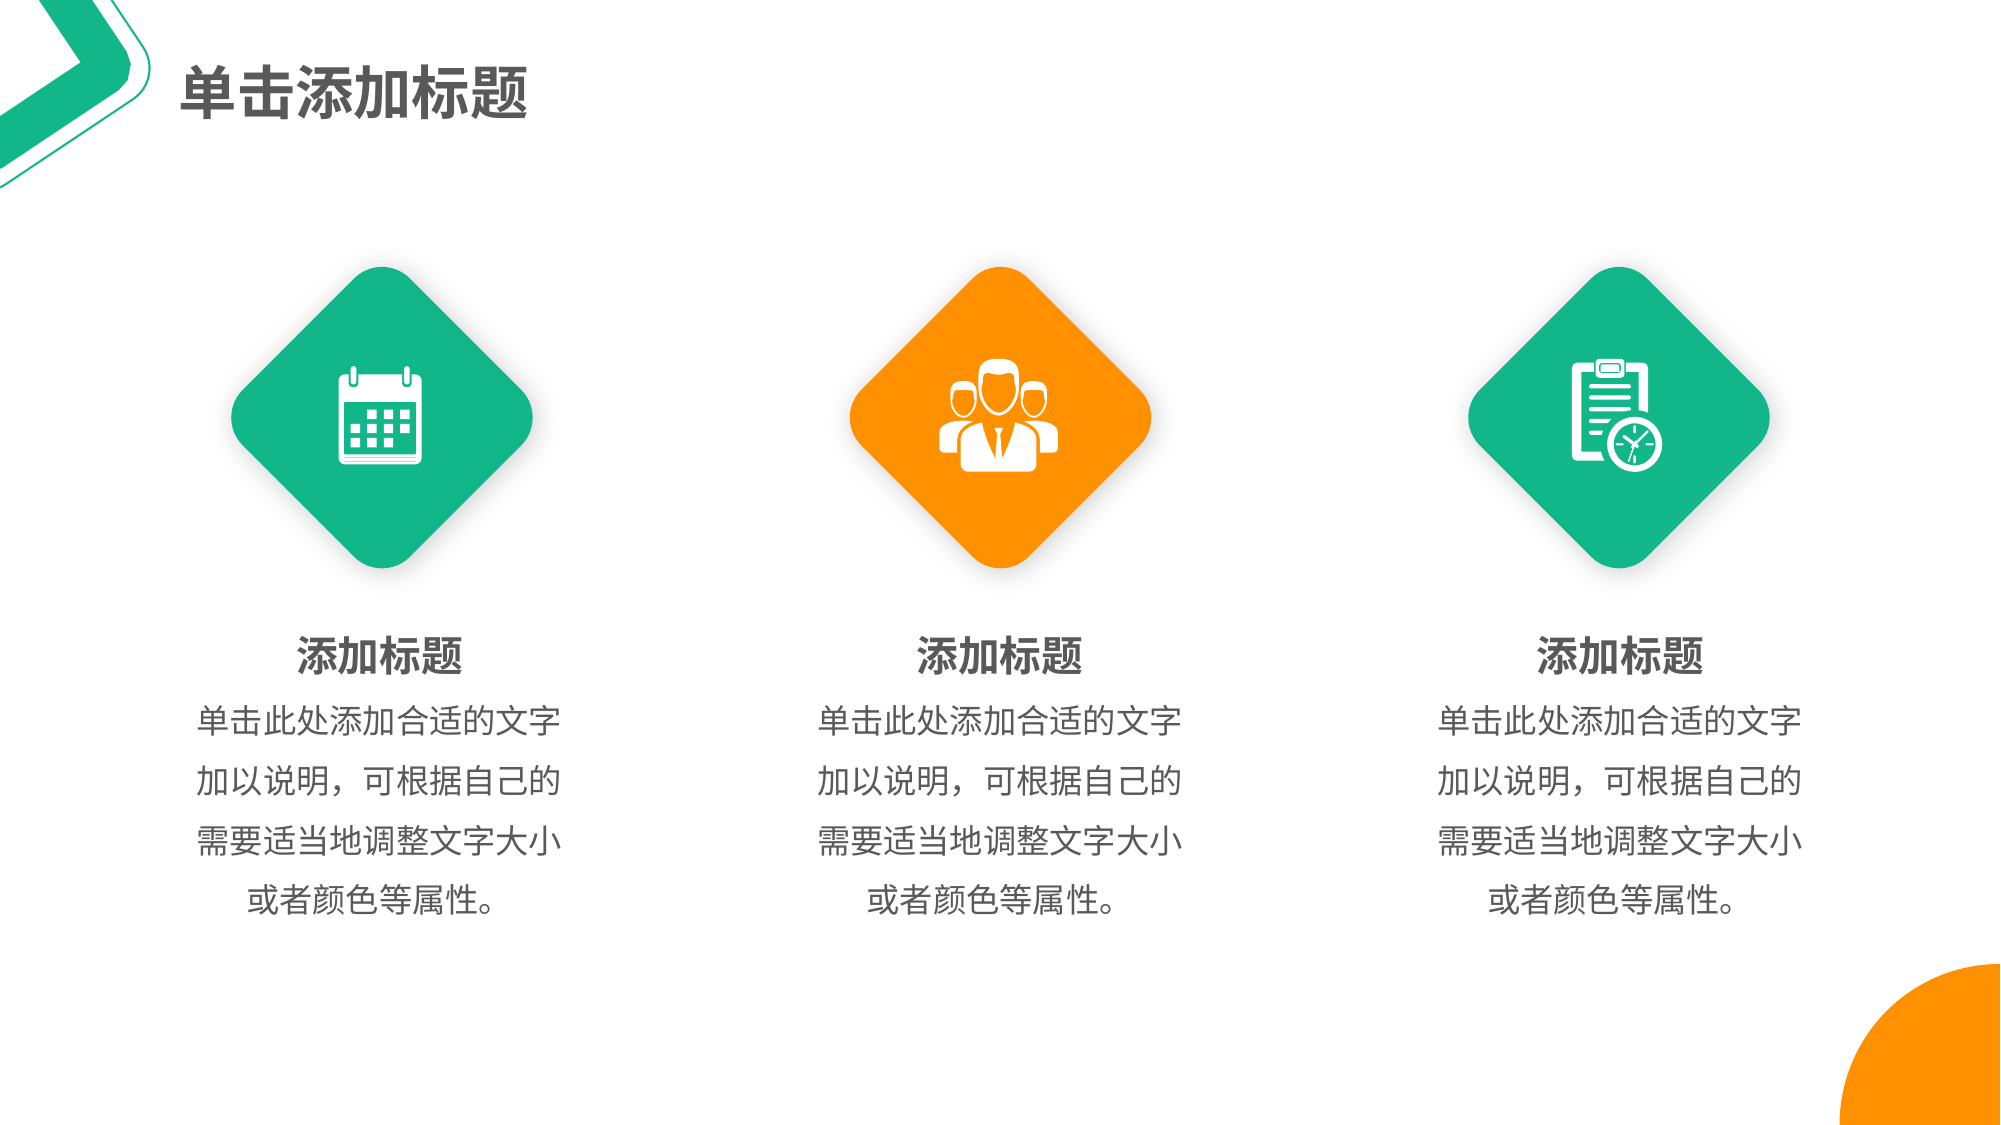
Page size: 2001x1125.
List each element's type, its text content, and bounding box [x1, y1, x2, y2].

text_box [263, 299, 500, 536]
text_box 添加标题 单击此处添加合适的文字加以说明，可根据自己的需要适当地调整文字大小或者颜色等属性。 [169, 597, 590, 927]
text_box 单击添加标题 [164, 48, 558, 134]
text_box 添加标题 单击此处添加合适的文字加以说明，可根据自己的需要适当地调整文字大小或者颜色等属性。 [790, 597, 1210, 927]
text_box [1839, 963, 2000, 1125]
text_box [0, 0, 121, 161]
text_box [882, 299, 1119, 536]
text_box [1500, 299, 1738, 536]
text_box 添加标题 单击此处添加合适的文字加以说明，可根据自己的需要适当地调整文字大小或者颜色等属性。 [1410, 597, 1831, 927]
